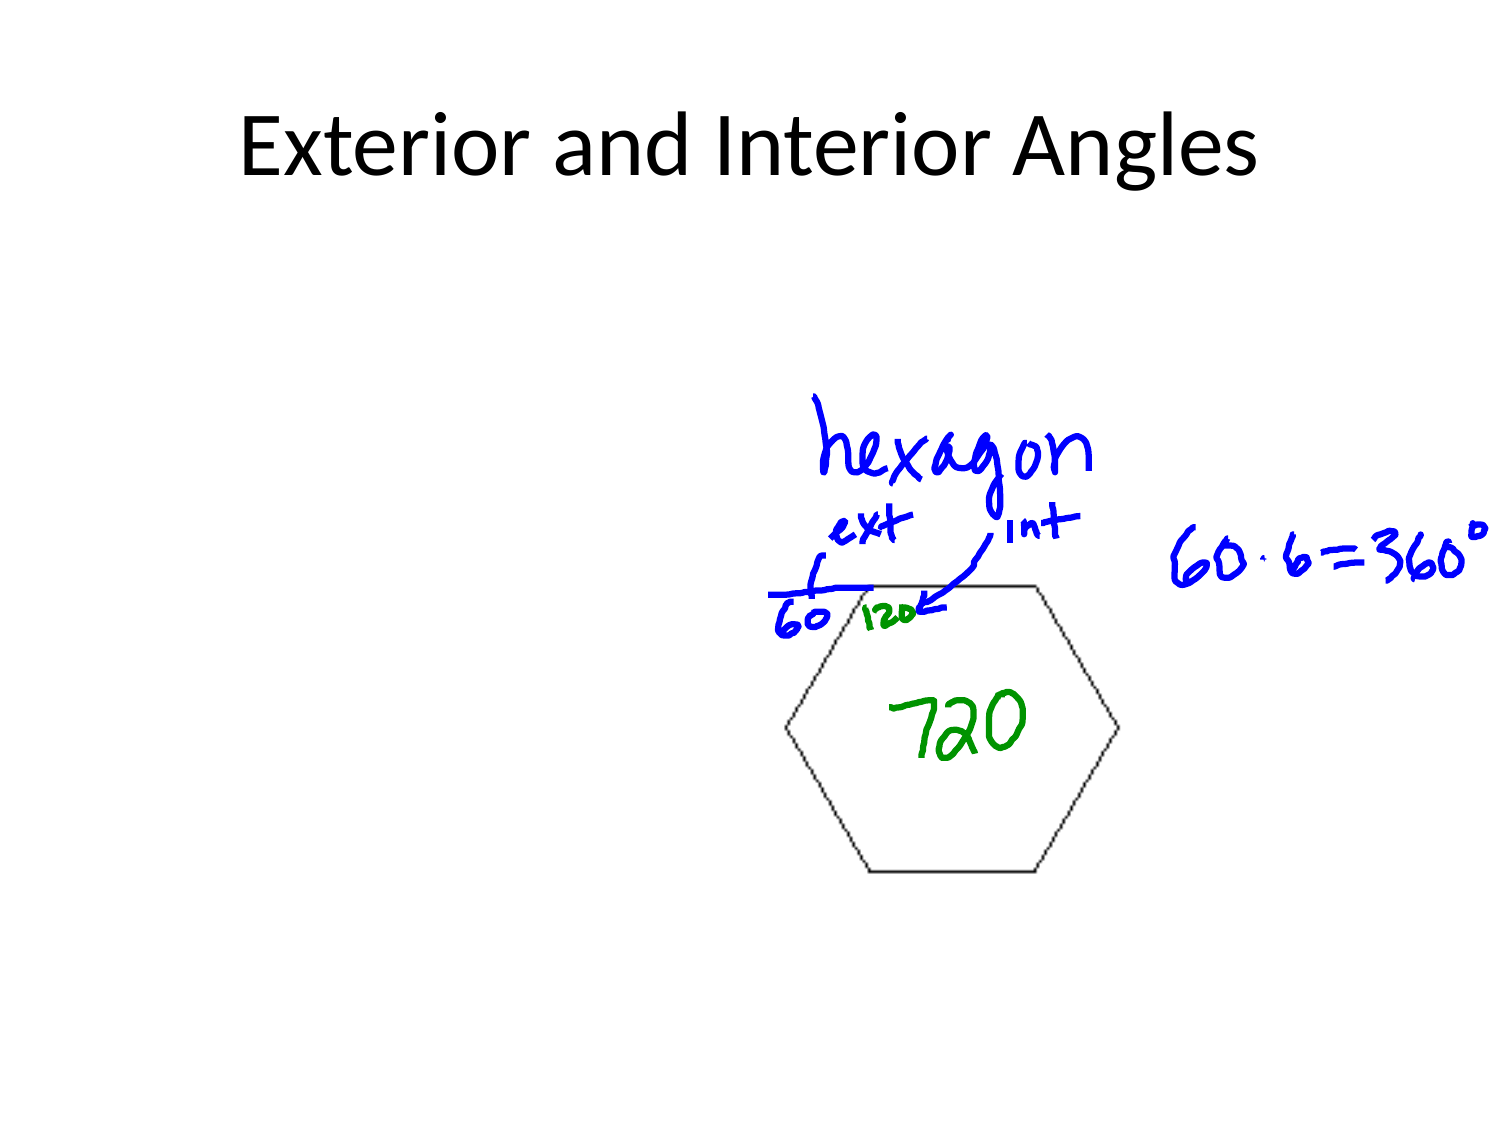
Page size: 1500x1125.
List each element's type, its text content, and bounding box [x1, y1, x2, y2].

text_box [1215, 537, 1245, 579]
text_box [1285, 533, 1310, 575]
text_box [1469, 522, 1486, 538]
text_box [1046, 433, 1090, 474]
text_box [1320, 547, 1357, 554]
text_box [1172, 526, 1208, 586]
text_box [887, 513, 914, 523]
text_box [1041, 515, 1081, 523]
text_box [1051, 502, 1055, 519]
text_box [871, 513, 878, 523]
text_box [1333, 561, 1365, 568]
text_box [1439, 540, 1463, 576]
text_box [1372, 530, 1402, 582]
text_box [860, 513, 871, 523]
text_box [1408, 533, 1435, 581]
text_box [813, 395, 888, 475]
text_box [907, 461, 922, 481]
text_box [888, 503, 892, 522]
text_box [896, 438, 908, 461]
text_box [933, 434, 1003, 518]
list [749, 524, 1155, 918]
text_box [891, 437, 928, 485]
title Exterior and Interior Angles [75, 45, 1425, 233]
text_box [1017, 442, 1039, 478]
